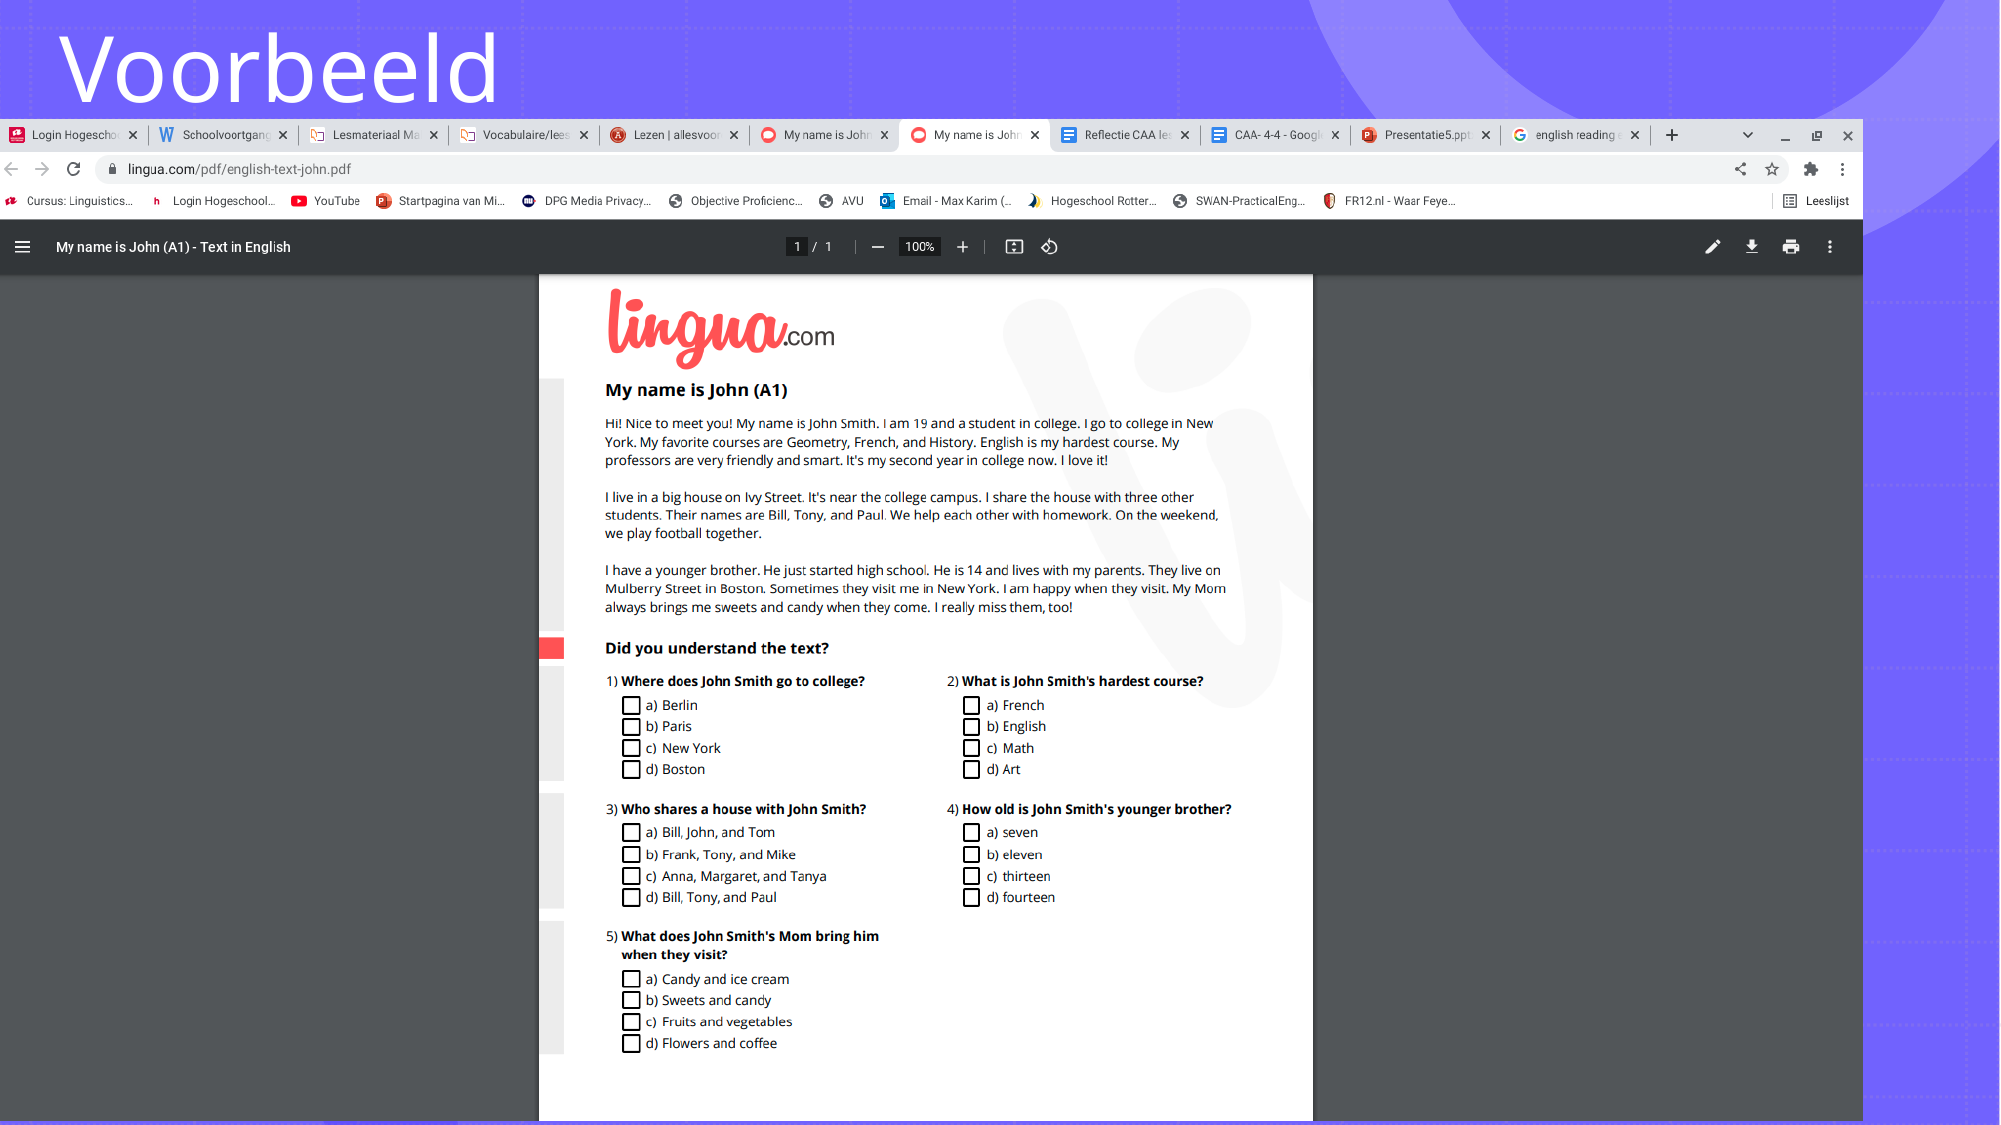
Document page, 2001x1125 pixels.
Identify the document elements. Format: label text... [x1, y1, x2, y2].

picture [0, 119, 1863, 1121]
title Voorbeeld [44, 0, 1804, 119]
